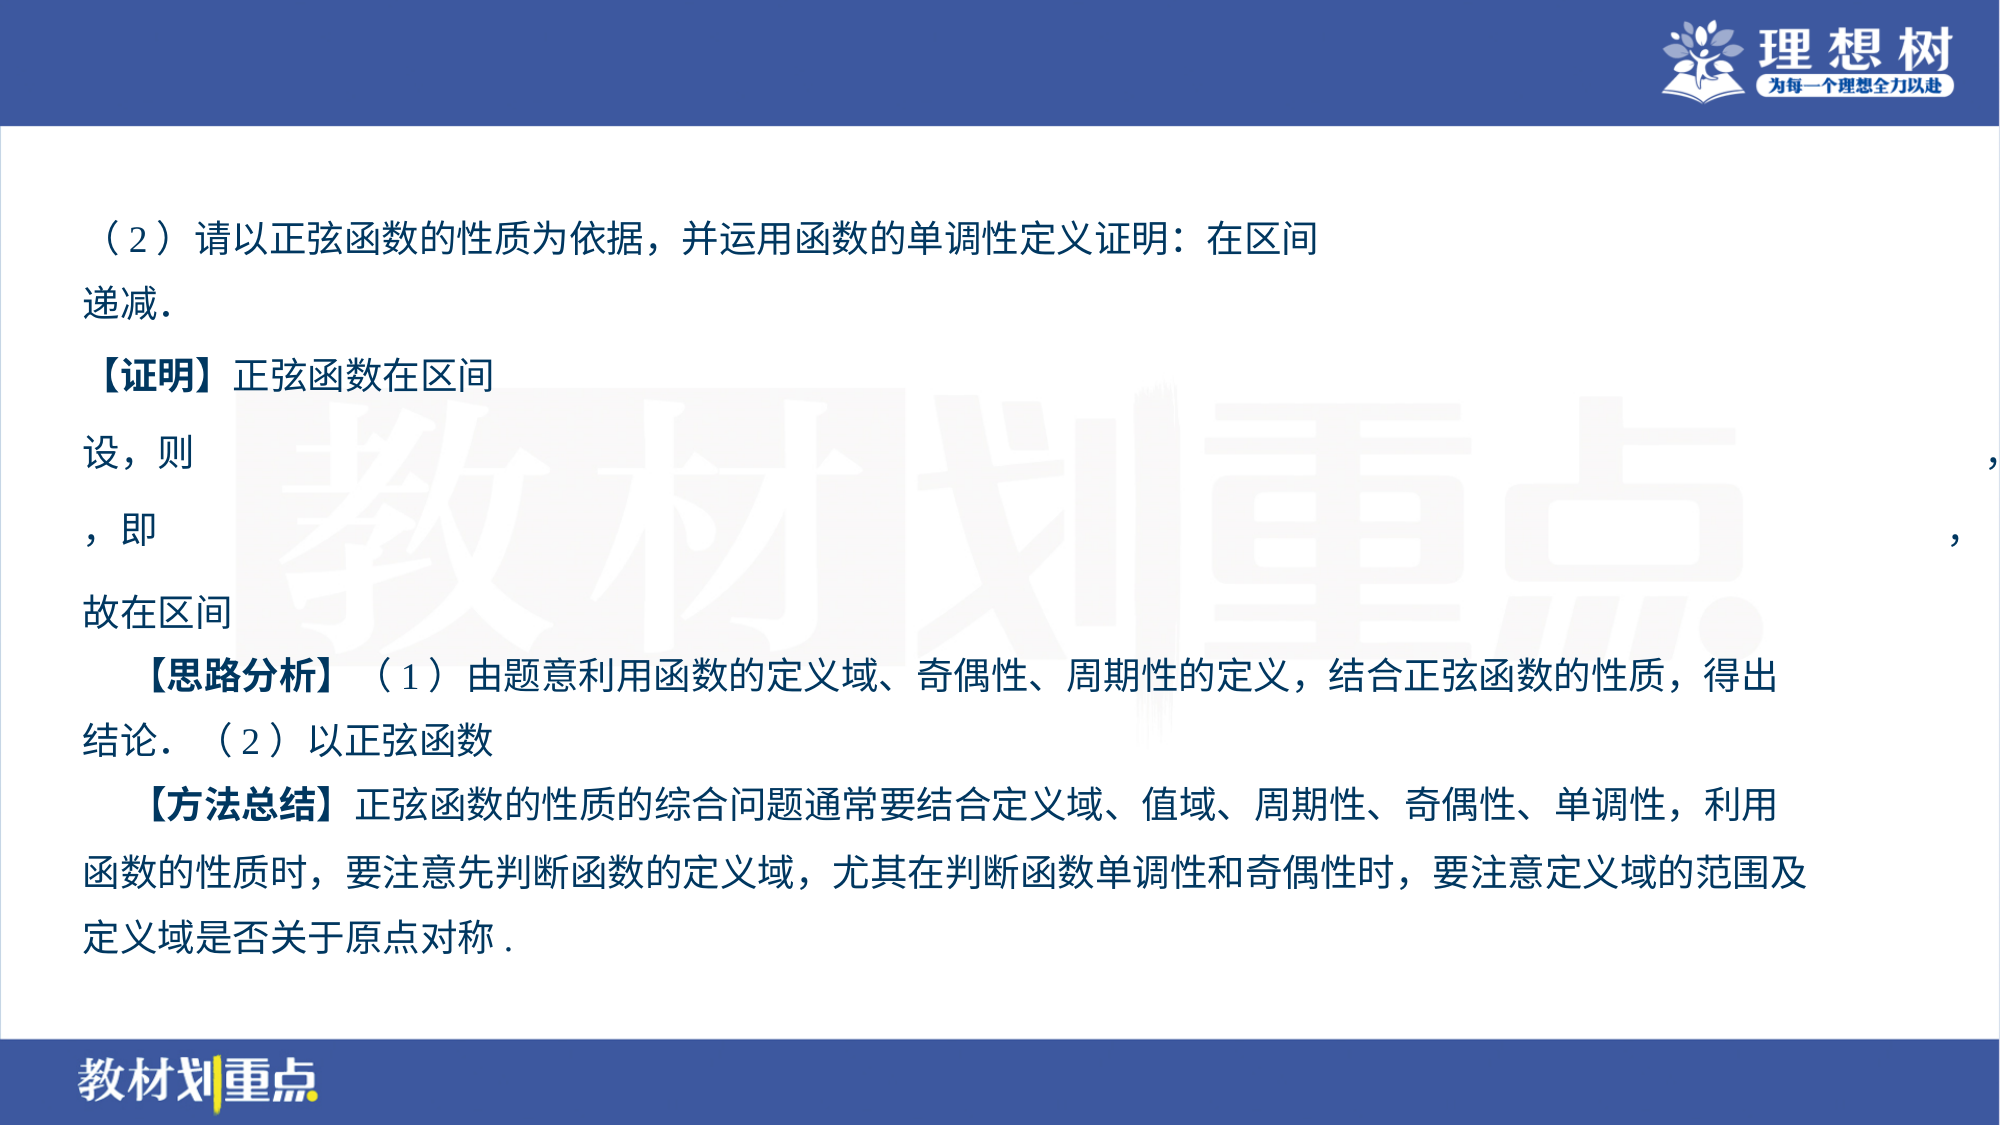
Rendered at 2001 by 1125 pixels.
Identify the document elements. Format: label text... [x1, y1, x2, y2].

picture [0, 0, 2000, 1125]
text_box 【方法总结】正弦函数的性质的综合问题通常要结合定义域、值域、周期性、奇偶性、单调性，利用 函数的性质时，要注意先判断函数的定义域，尤其在判断函数单调性和奇偶性时，要注意定义域的范围及 定义域是否关于原点对称. [82, 756, 1817, 953]
